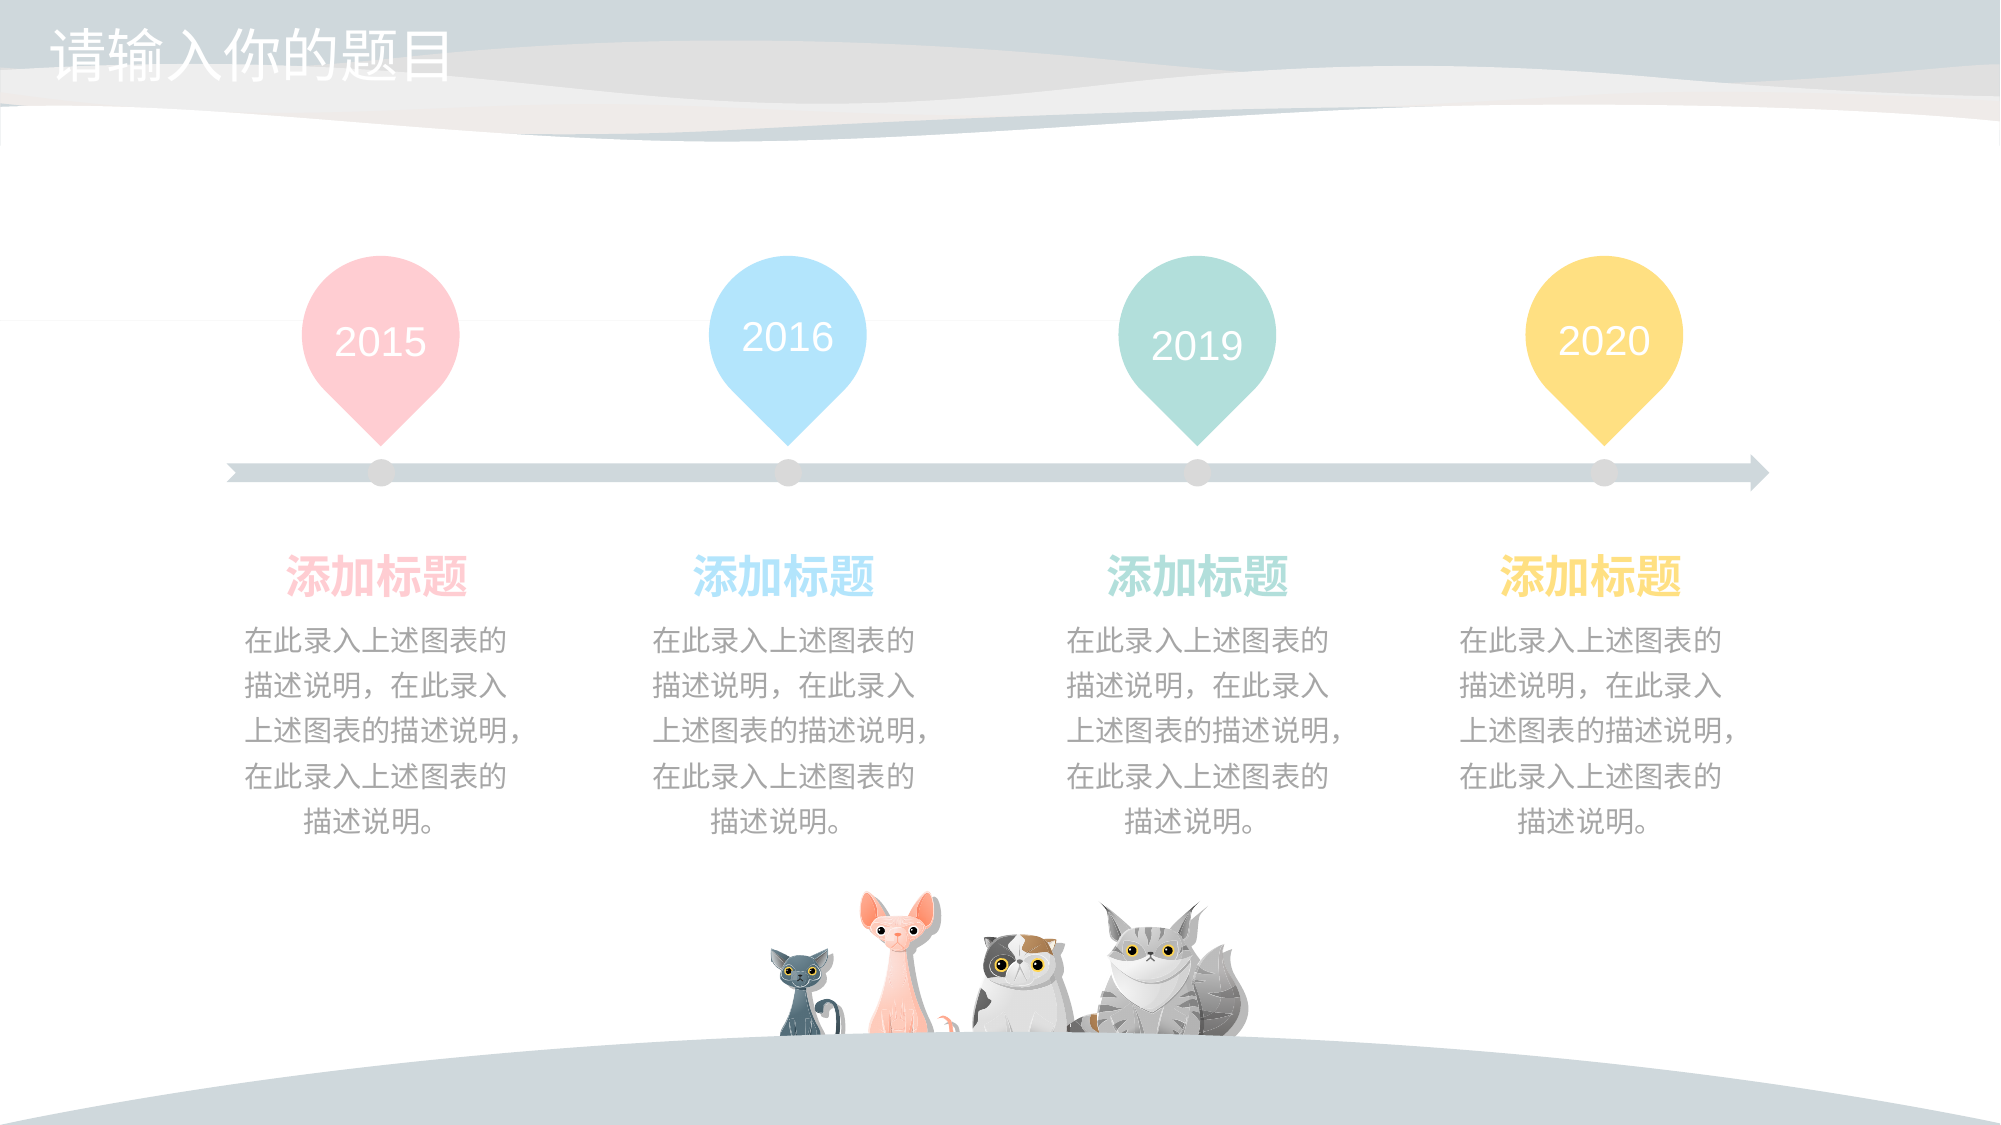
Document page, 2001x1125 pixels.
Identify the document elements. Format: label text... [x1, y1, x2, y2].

text_box 在此录入上述图表的描述说明，在此录入上述图表的描述说明，在此录入上述图表的描述说明。 [1039, 604, 1357, 847]
text_box [1615, 451, 1771, 495]
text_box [1525, 255, 1684, 414]
text_box 添加标题 [1091, 540, 1305, 604]
text_box [1209, 462, 1593, 484]
text_box [1589, 458, 1620, 488]
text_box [1118, 255, 1277, 414]
text_box [799, 462, 1186, 484]
text_box [366, 458, 397, 488]
text_box 在此录入上述图表的描述说明，在此录入上述图表的描述说明，在此录入上述图表的描述说明。 [625, 604, 943, 847]
text_box [773, 458, 803, 488]
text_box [301, 255, 460, 414]
text_box 在此录入上述图表的描述说明，在此录入上述图表的描述说明，在此录入上述图表的描述说明。 [1431, 604, 1750, 847]
text_box 添加标题 [677, 540, 891, 604]
text_box [392, 462, 777, 484]
text_box [224, 462, 370, 484]
text_box 在此录入上述图表的描述说明，在此录入上述图表的描述说明，在此录入上述图表的描述说明。 [217, 604, 536, 847]
text_box 添加标题 [1484, 540, 1698, 604]
text_box 添加标题 [269, 540, 484, 604]
text_box [1182, 458, 1213, 488]
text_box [708, 255, 867, 414]
